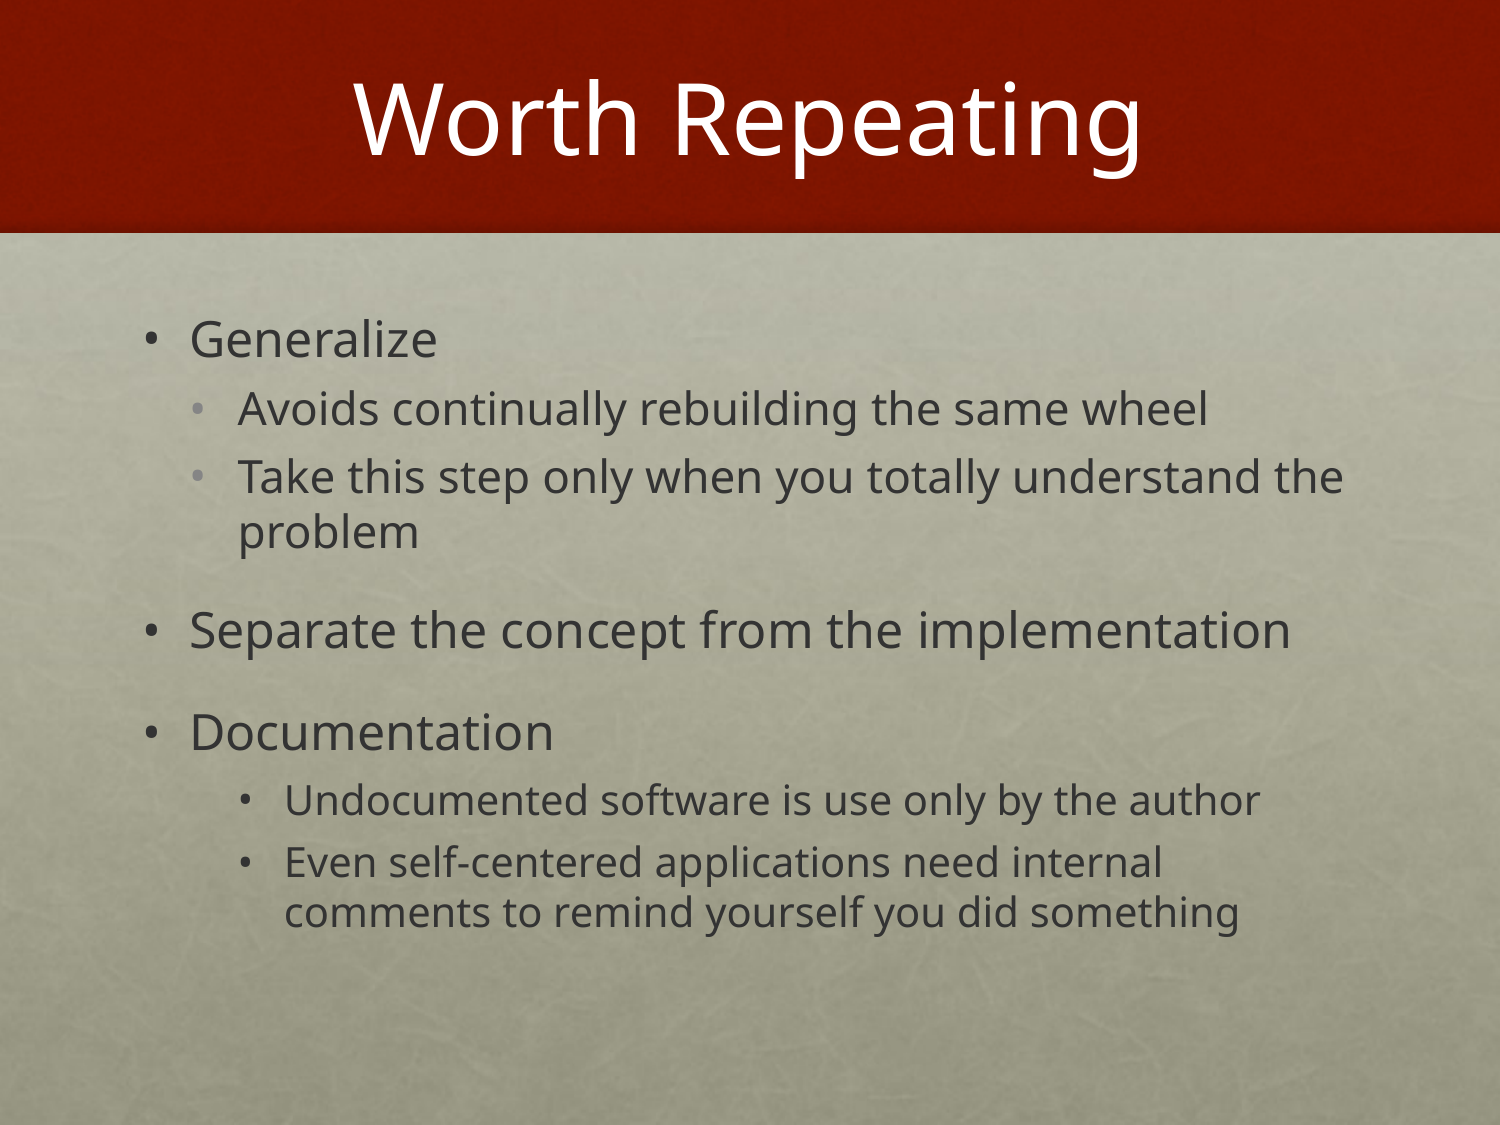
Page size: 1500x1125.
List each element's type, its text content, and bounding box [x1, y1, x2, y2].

picture [0, 214, 1500, 1125]
list Generalize Avoids continually rebuilding the same wheel Take this step only when you totally understand the problem Separate the concept from the implementation Documentation Undocumented software is use only by the author Even self-centered applications need internal comments to remind yourself you did something [127, 299, 1372, 1005]
title Worth Repeating [127, 10, 1372, 221]
